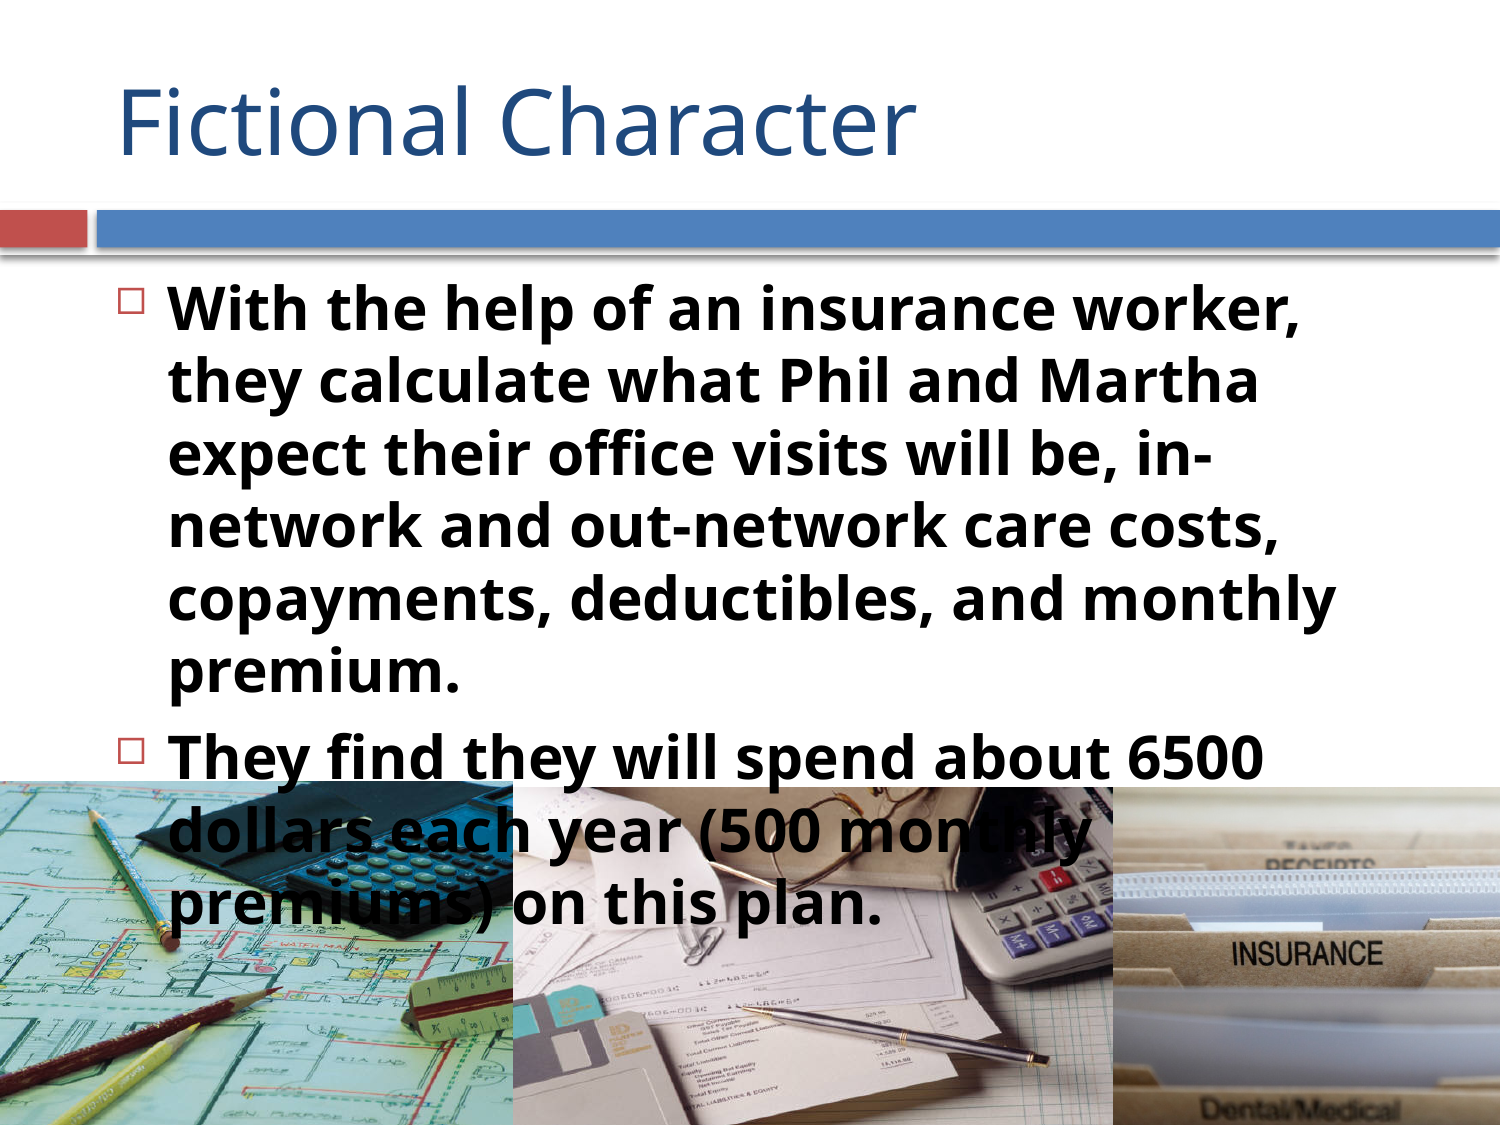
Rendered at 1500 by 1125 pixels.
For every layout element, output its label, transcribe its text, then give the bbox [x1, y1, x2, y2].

list With the help of an insurance worker, they calculate what Phil and Martha expect their office visits will be, in-network and out-network care costs, copayments, deductibles, and monthly premium. They find they will spend about 6500 dollars each year (500 monthly premiums) on this plan. [100, 262, 1438, 786]
picture [0, 781, 1500, 1125]
title Fictional Character [100, 37, 1438, 200]
